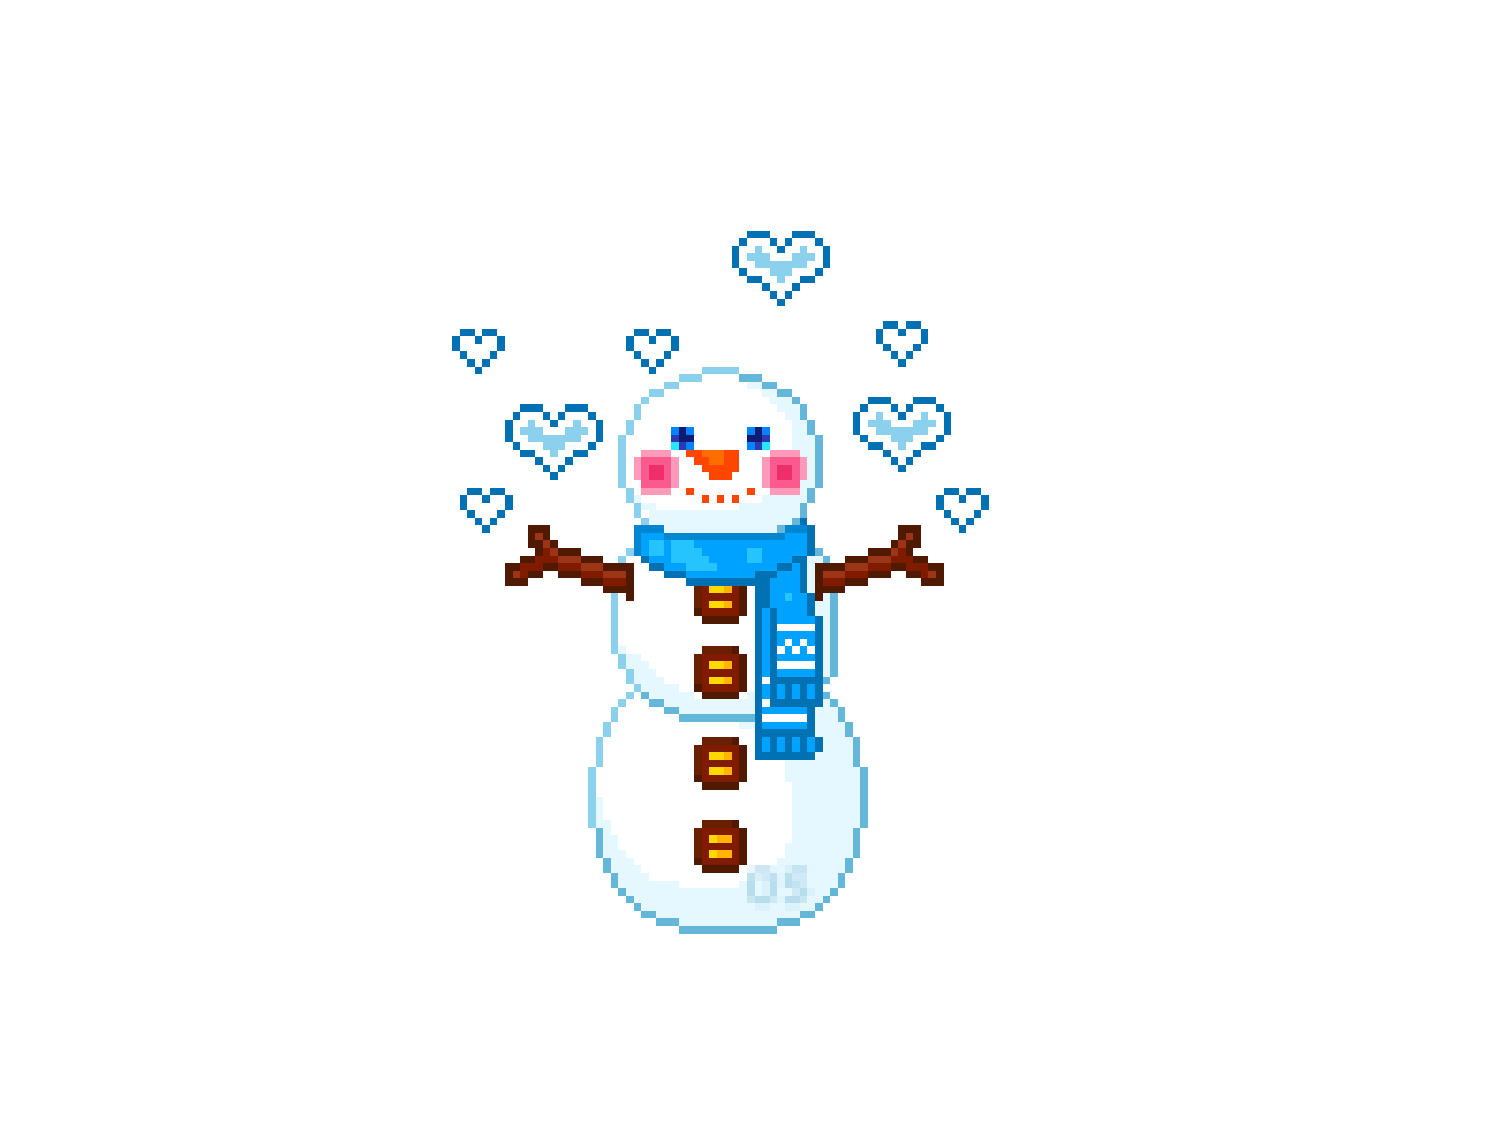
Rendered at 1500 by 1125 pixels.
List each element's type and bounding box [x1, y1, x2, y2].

picture [445, 163, 997, 934]
